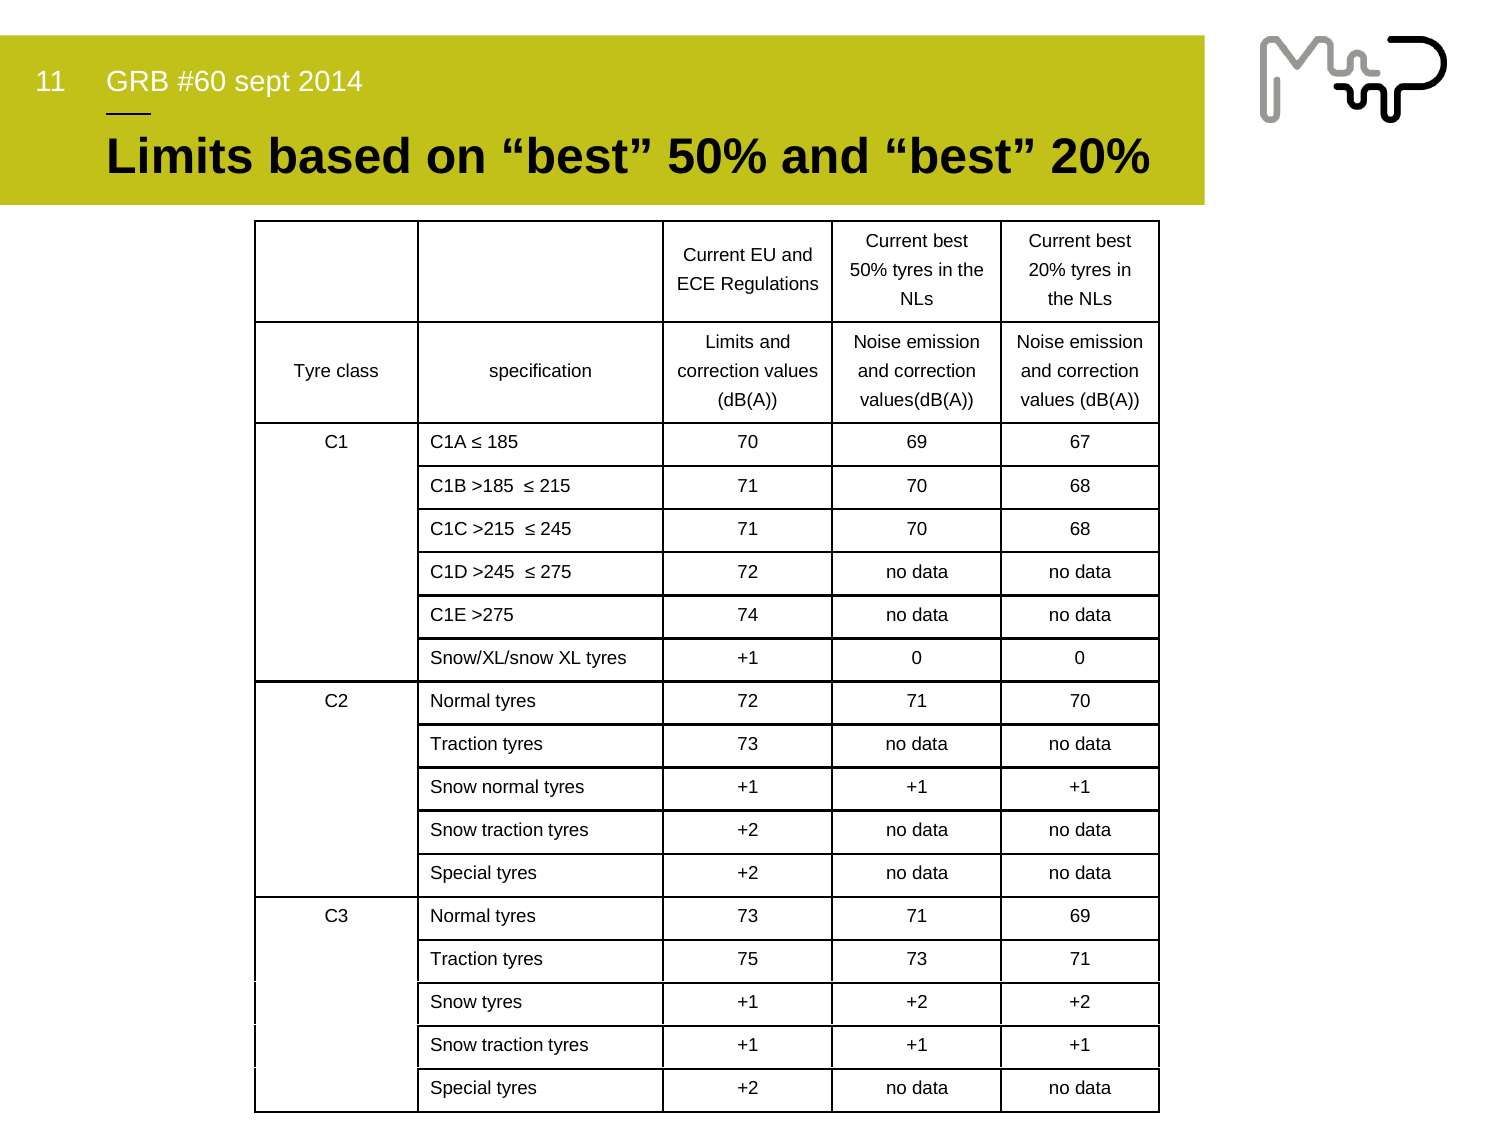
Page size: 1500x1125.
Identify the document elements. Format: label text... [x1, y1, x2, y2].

slide_number 11 [35, 62, 83, 98]
picture [253, 219, 1270, 1125]
footer GRB #60 sept 2014 [0, 62, 1205, 122]
picture [1260, 36, 1447, 123]
title Limits based on “best” 50% and “best” 20% [0, 124, 1205, 205]
